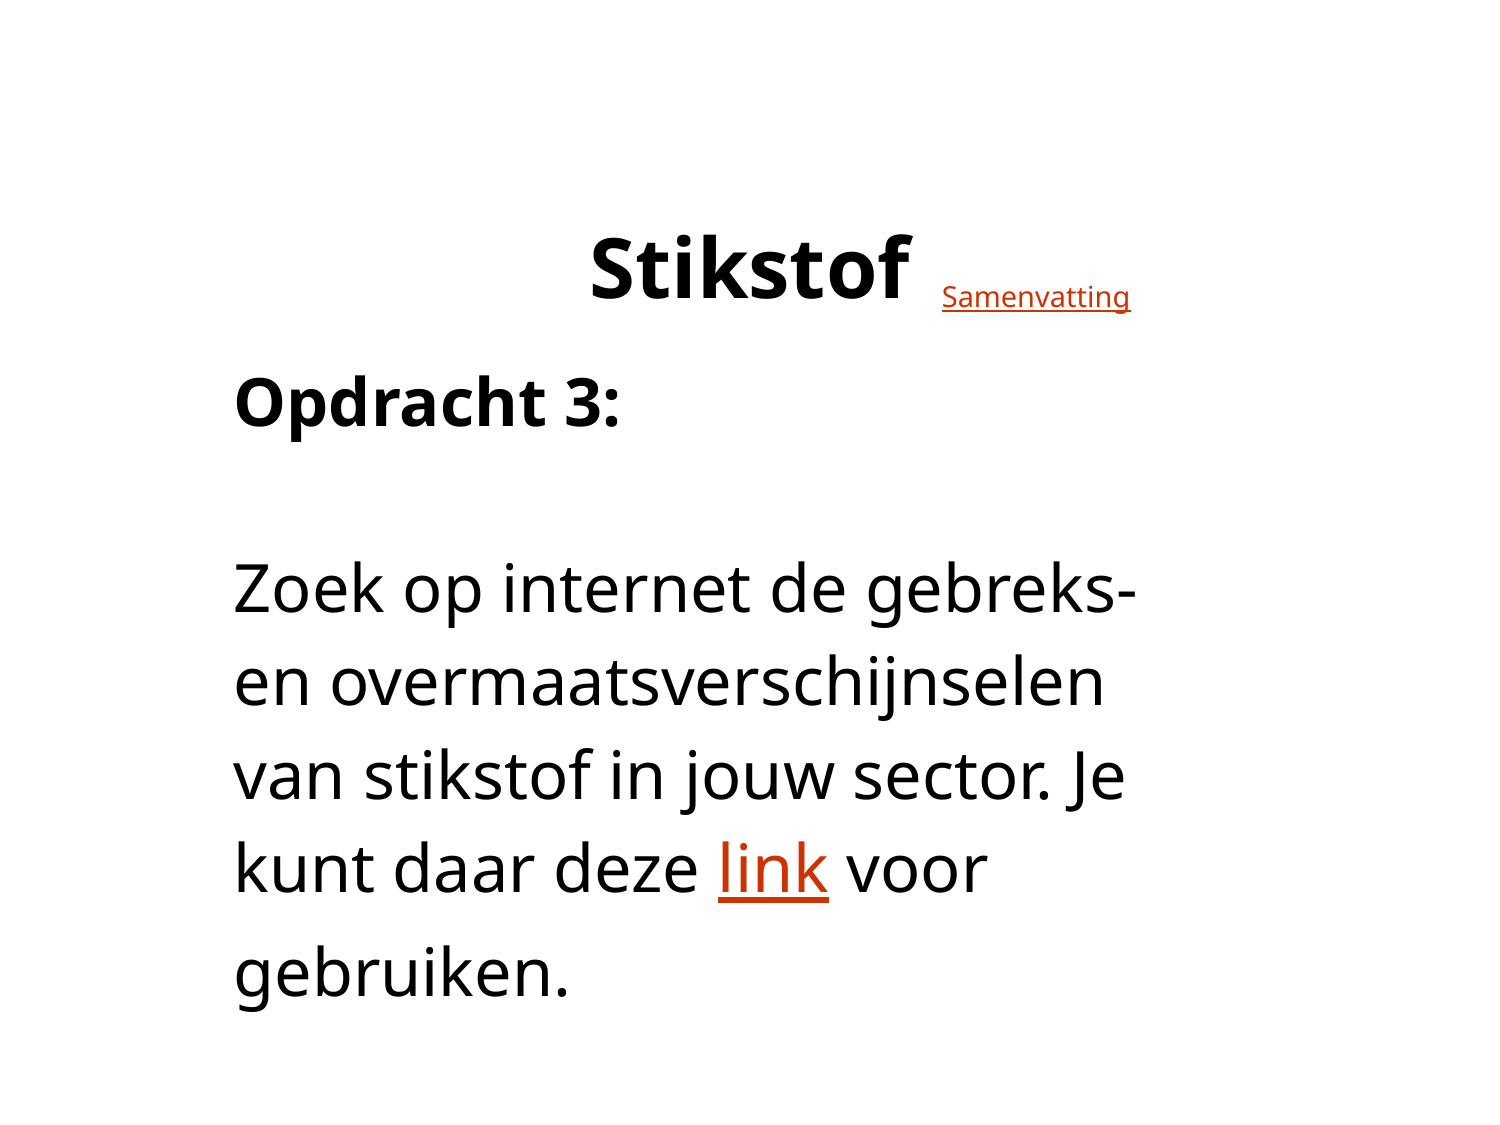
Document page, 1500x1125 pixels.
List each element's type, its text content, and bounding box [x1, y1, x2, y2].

text_box Samenvatting [927, 237, 1500, 321]
title Stikstof [283, 184, 1217, 347]
list Opdracht 3: Zoek op internet de gebreks- en overmaatsverschijnselen van stikstof in jouw sector. Je kunt daar deze link voor gebruiken. [218, 351, 1164, 848]
